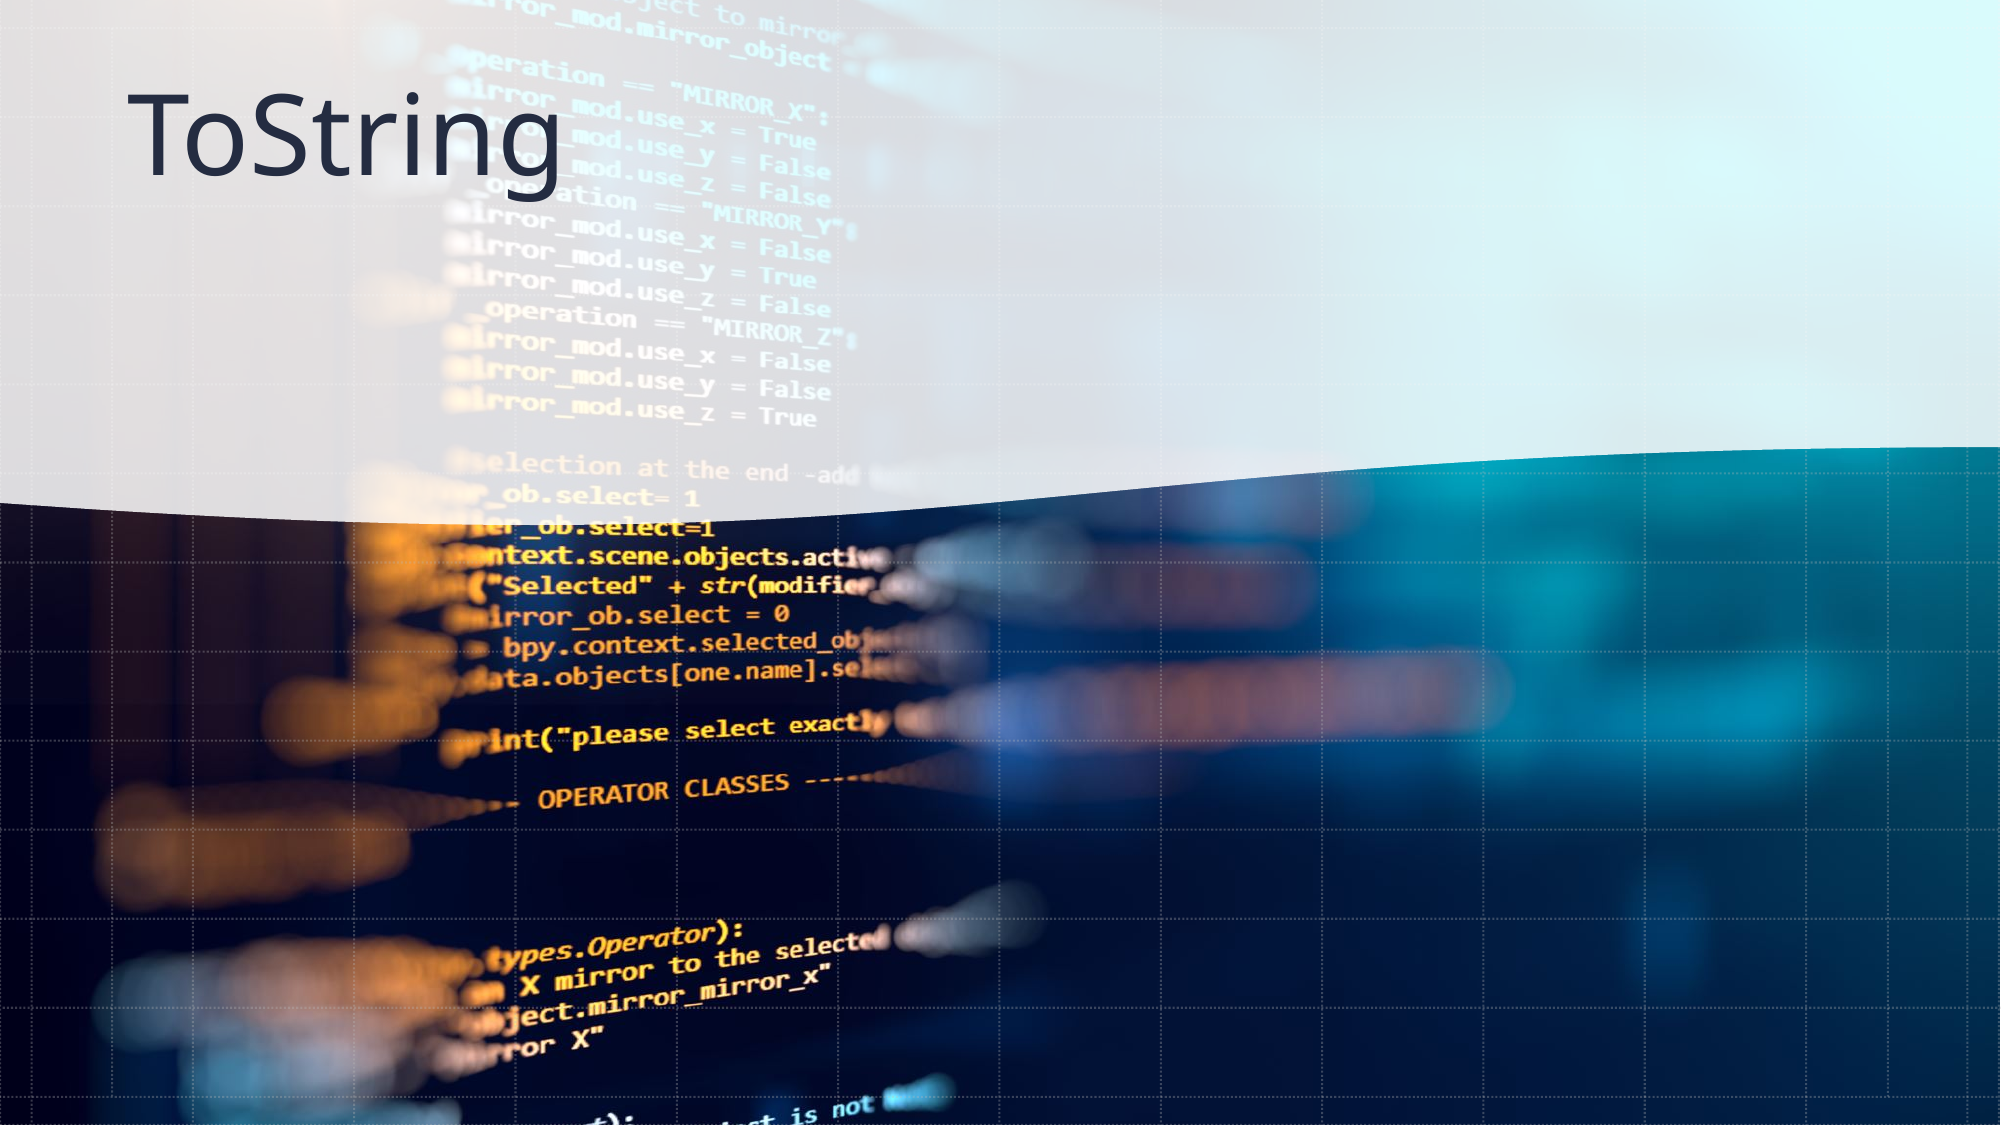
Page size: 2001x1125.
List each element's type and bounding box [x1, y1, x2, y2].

text_box [0, 0, 2000, 1125]
